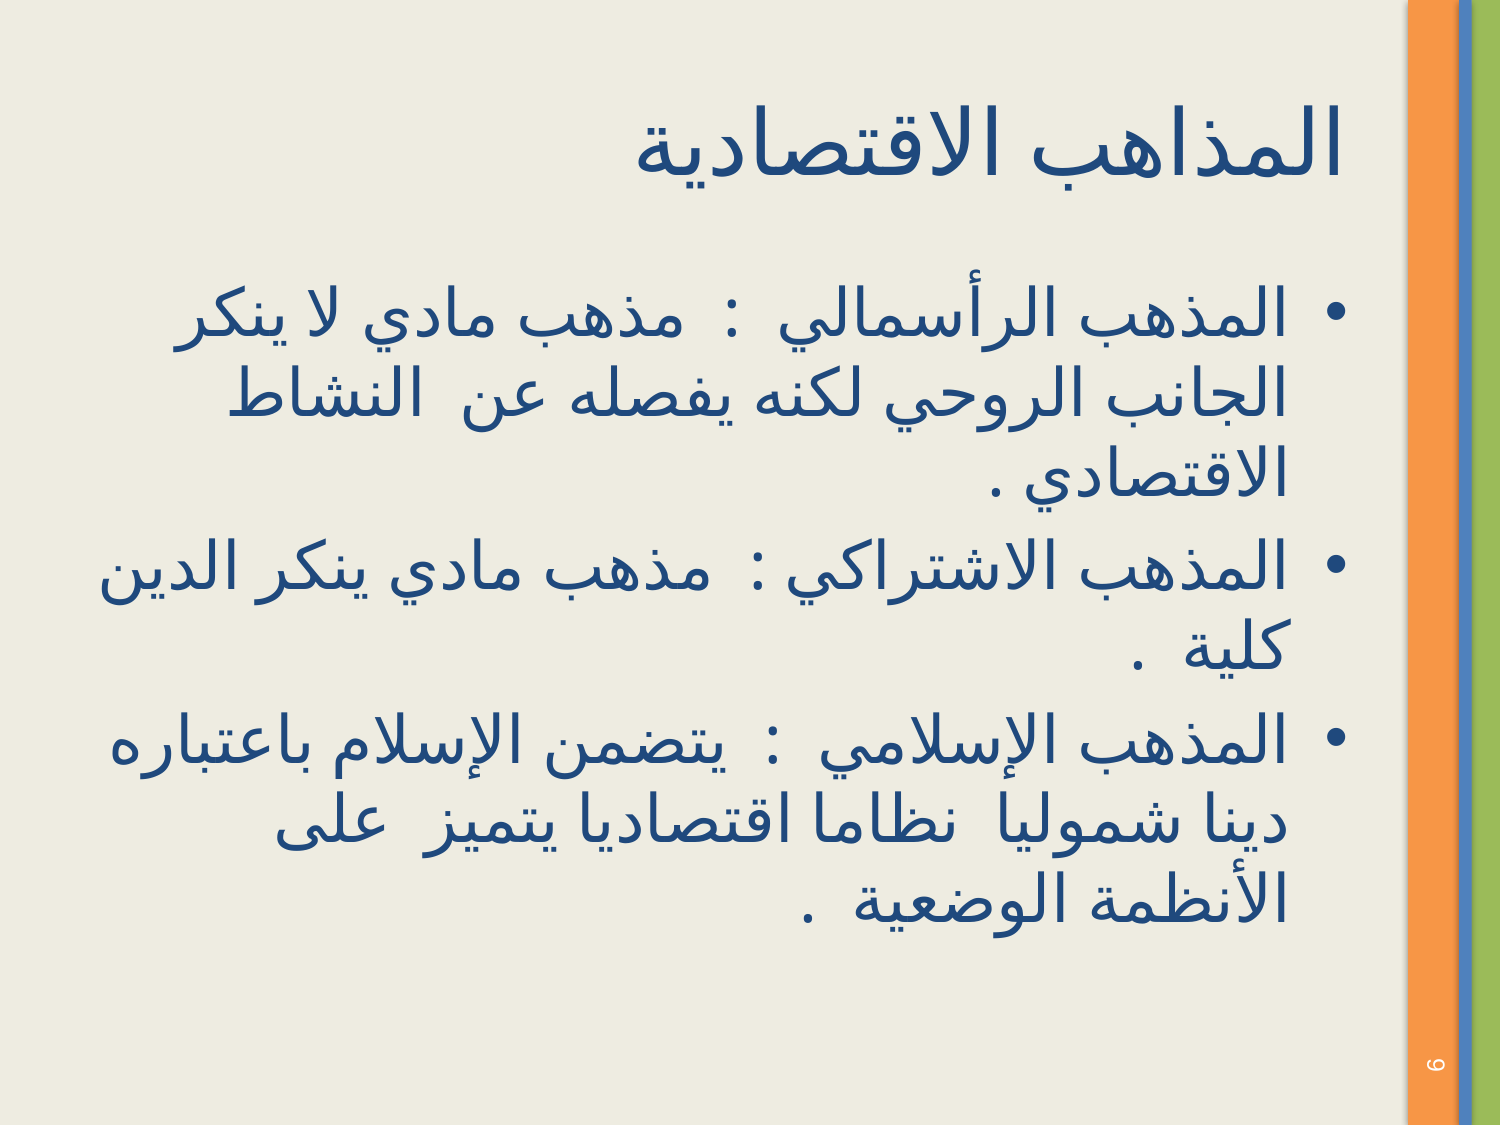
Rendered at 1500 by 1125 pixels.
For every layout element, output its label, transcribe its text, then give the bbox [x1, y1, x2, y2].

list المذهب الرأسمالي : مذهب مادي لا ينكر الجانب الروحي لكنه يفصله عن النشاط الاقتصادي . المذهب الاشتراكي : مذهب مادي ينكر الدين كلية . المذهب الإسلامي : يتضمن الإسلام باعتباره دينا شموليا نظاما اقتصاديا يتميز على الأنظمة الوضعية . [75, 262, 1363, 1005]
slide_number 9 [1407, 928, 1468, 1088]
title المذاهب الاقتصادية [75, 45, 1363, 233]
